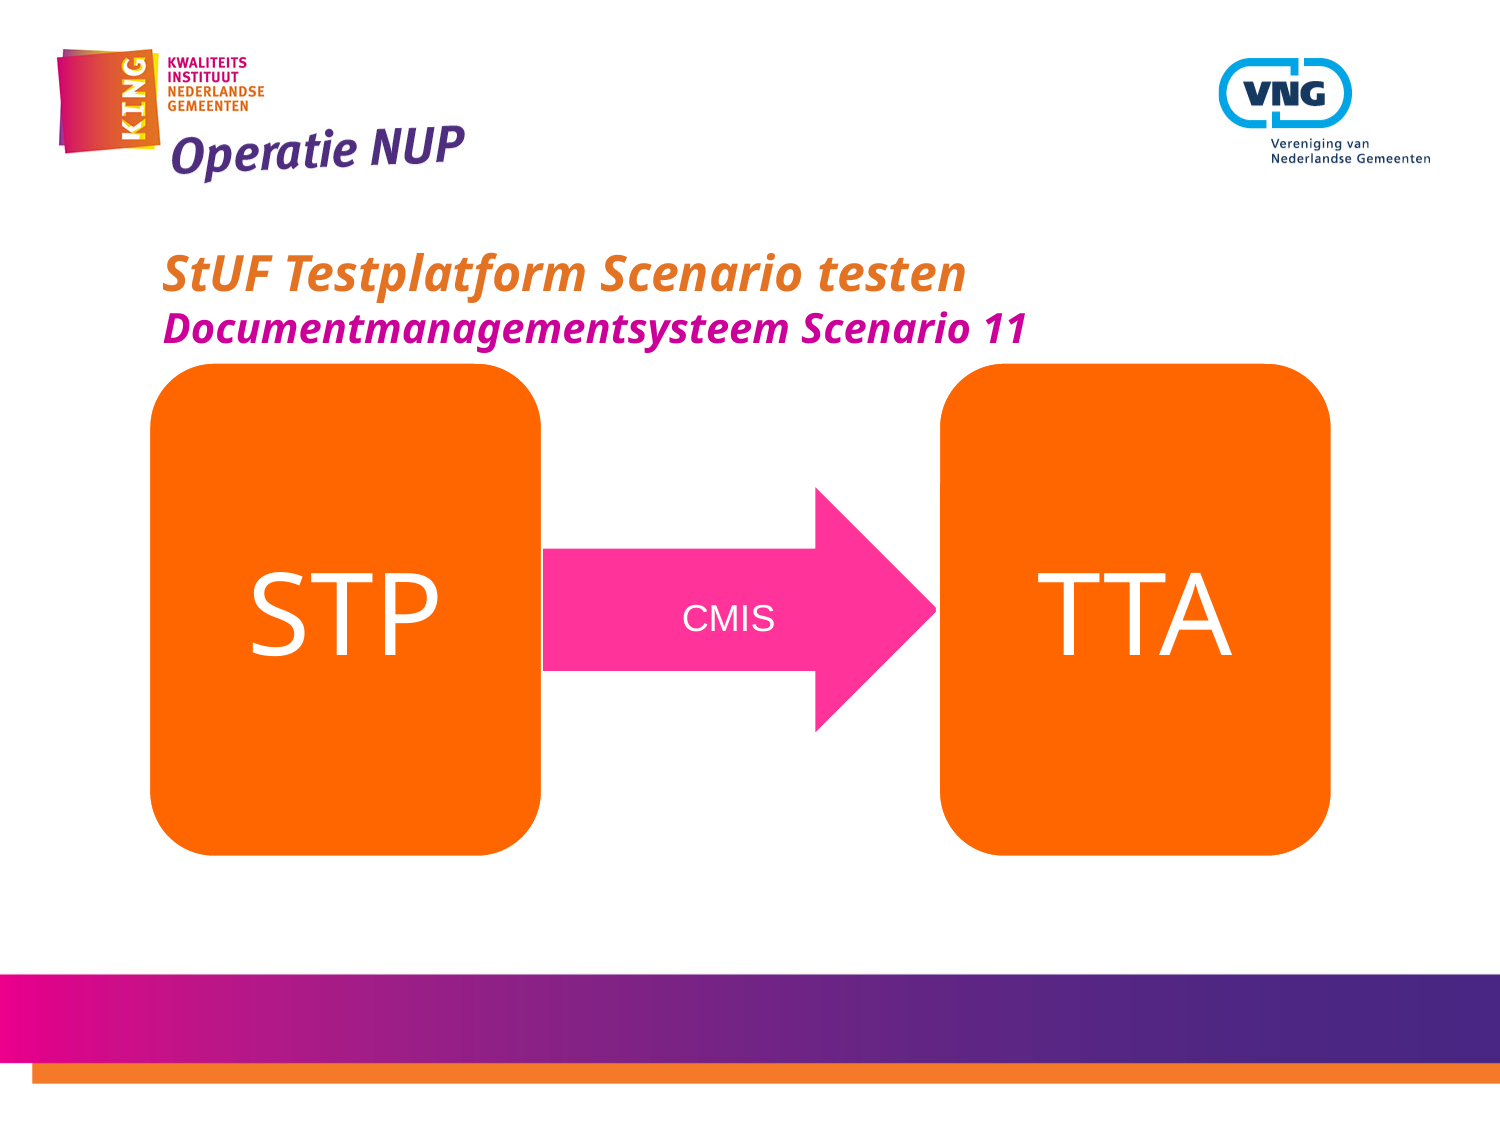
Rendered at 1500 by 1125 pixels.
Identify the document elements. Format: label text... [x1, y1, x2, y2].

title StUF Testplatform Scenario testen Documentmanagementsysteem Scenario 11 [147, 231, 1402, 362]
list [147, 361, 1334, 859]
picture [0, 0, 1500, 1125]
